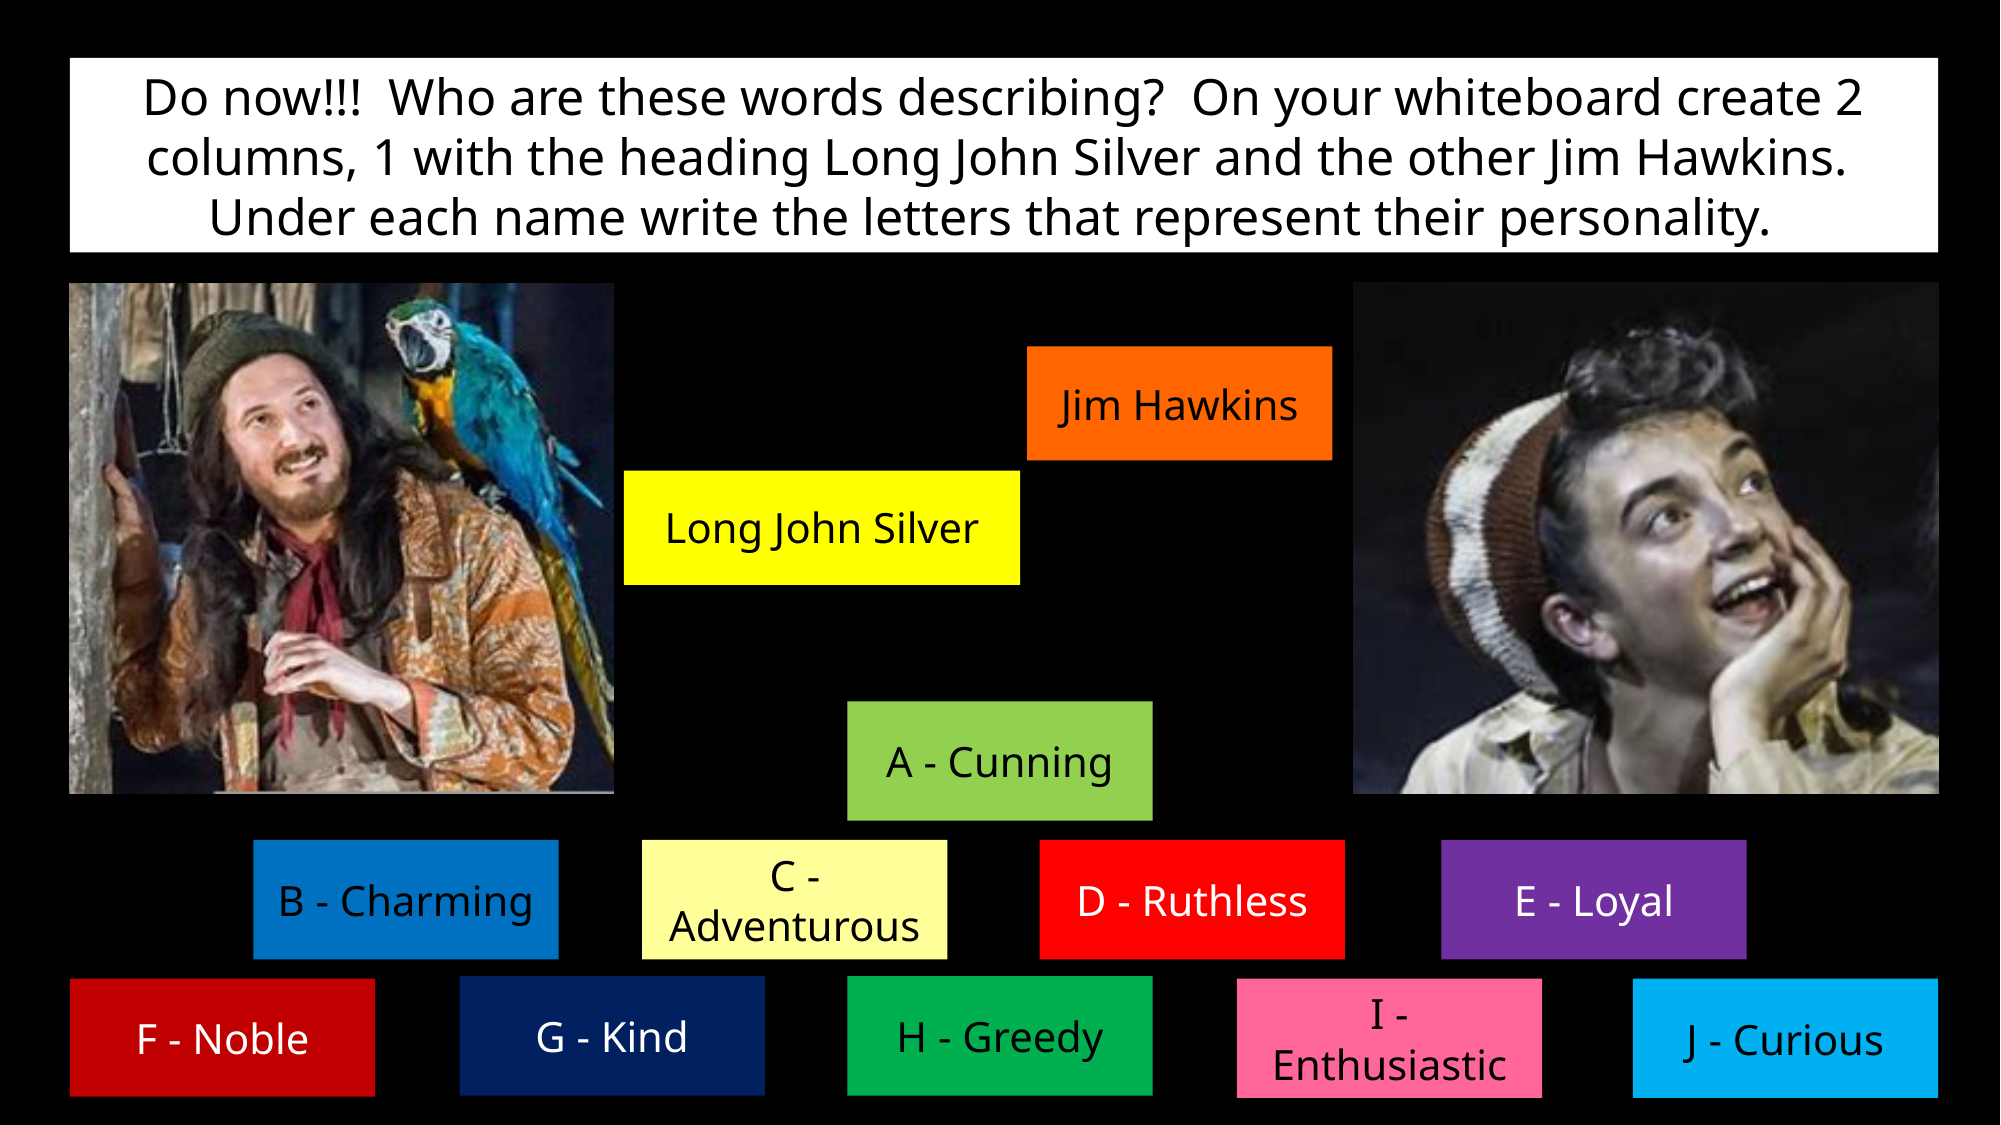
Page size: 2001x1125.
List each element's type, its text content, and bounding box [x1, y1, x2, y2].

picture [1353, 282, 1939, 794]
text_box A - Cunning [847, 701, 1153, 821]
text_box D - Ruthless [1039, 839, 1345, 960]
text_box I - Enthusiastic [1236, 978, 1543, 1098]
text_box Long John Silver [623, 470, 1021, 585]
picture [69, 283, 614, 794]
text_box Jim Hawkins [1027, 346, 1333, 461]
text_box H - Greedy [847, 976, 1153, 1096]
text_box F - Noble [69, 978, 376, 1097]
text_box G - Kind [459, 976, 765, 1096]
text_box J - Curious [1632, 978, 1939, 1098]
text_box E - Loyal [1441, 839, 1747, 960]
text_box C - Adventurous [642, 839, 948, 960]
text_box B - Charming [253, 839, 559, 960]
text_box Do now!!! Who are these words describing? On your whiteboard create 2 columns, 1 with the heading Long John Silver and the other Jim Hawkins. Under each name write the letters that represent their personality. [69, 57, 1939, 253]
